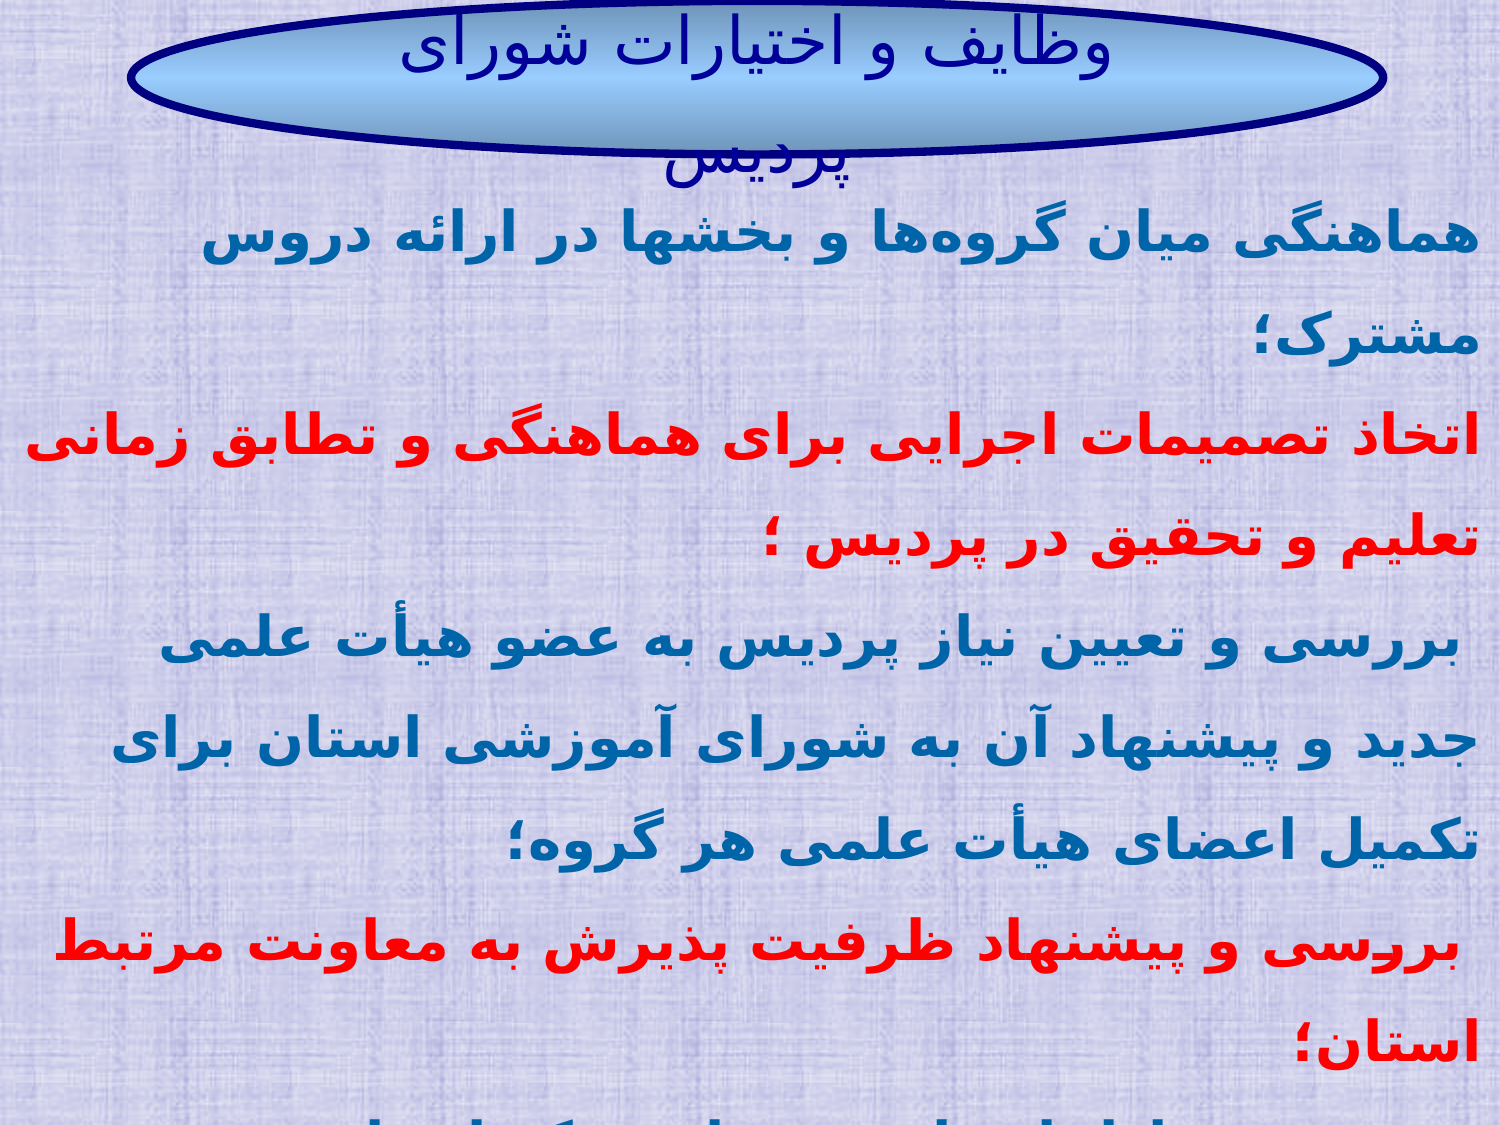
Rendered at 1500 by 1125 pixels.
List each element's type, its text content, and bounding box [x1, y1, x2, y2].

text_box وظایف و اختیارات شورای پردیس [131, 0, 1384, 154]
text_box هماهنگی میان گروه‌ها و بخشها در ارائه دروس مشترک؛ اتخاذ تصمیمات اجرایی برای هماهنگی و تطابق زمانی تعلیم و تحقیق در پردیس ؛ بررسی و تعیین نیاز پردیس به عضو هیأت علمی جدید و پیشنهاد آن به شورای آموزشی استان برای تکمیل اعضای هیأت علمی هر گروه؛ بررسی و پیشنهاد ظرفیت پذیرش به معاونت مرتبط استان؛ بررسی و اظهارنظر در مواردی که از طرف مدیریت امور پردیس‏های استان/شوراهای تخصصی استان به شورا ارجاع می‌دهند. بررسی تقاضاهای فرصت مطالعاتی و پیشنهاد آن به شورای پژوهشی استان. [0, 154, 1497, 1125]
